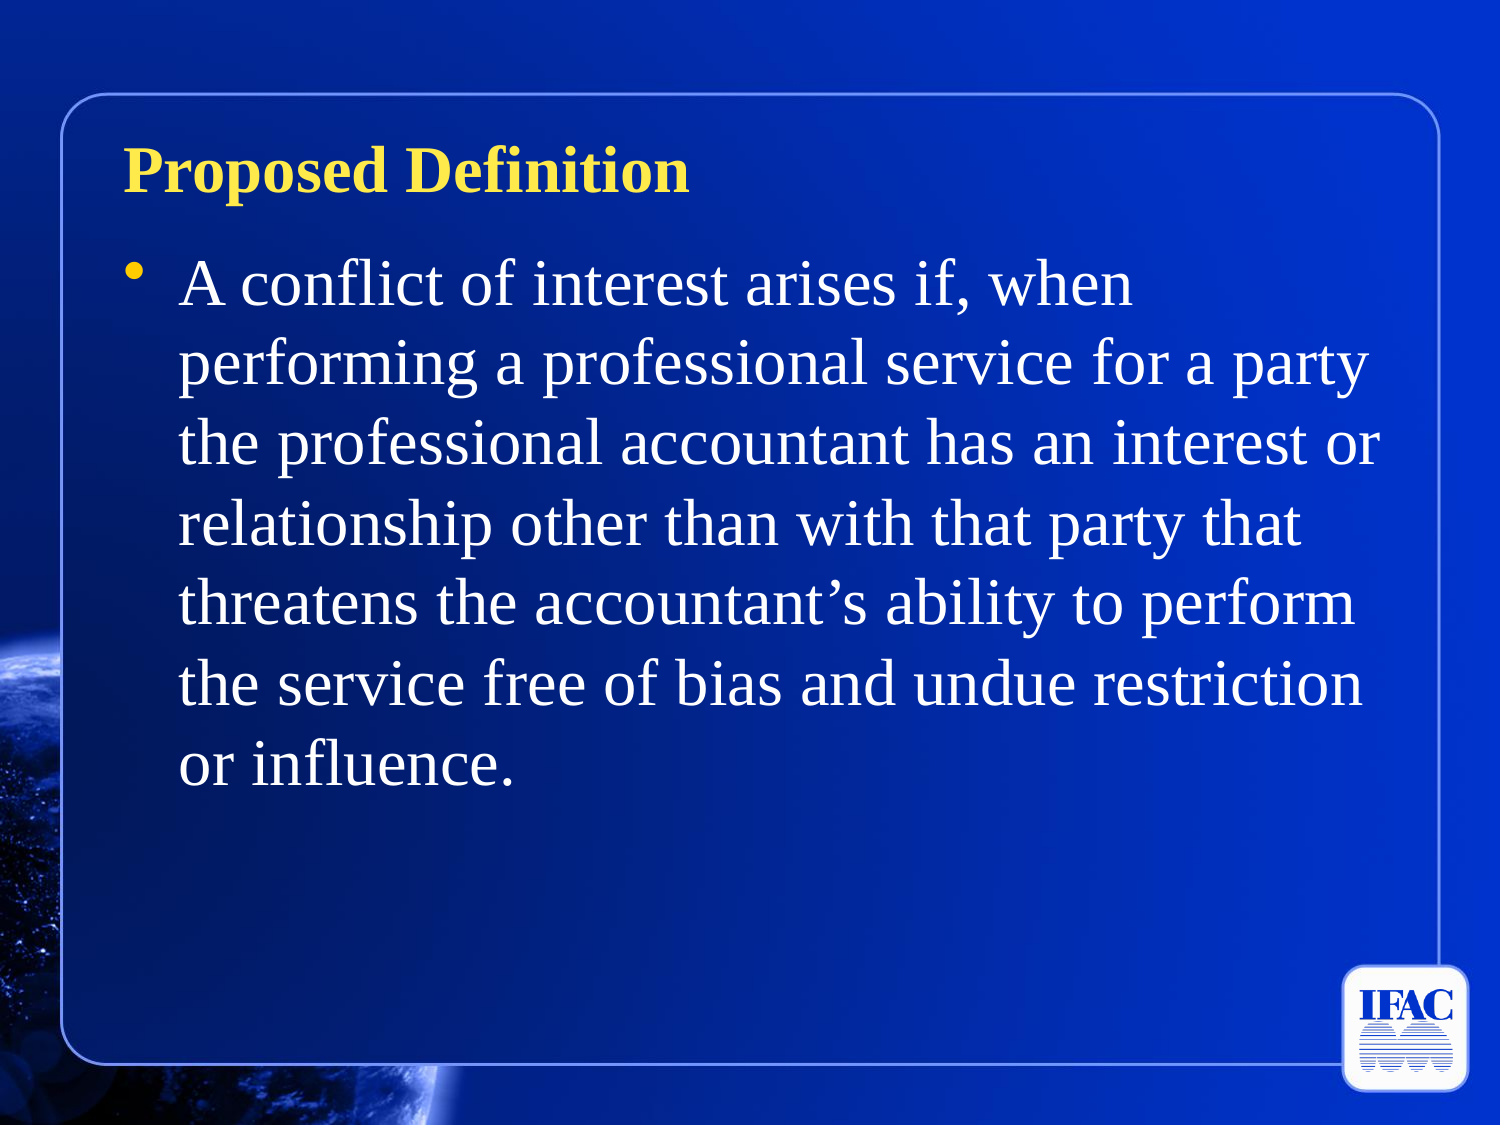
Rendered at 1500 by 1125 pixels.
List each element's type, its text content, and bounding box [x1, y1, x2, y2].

picture [0, 0, 1500, 1125]
list Proposed Definition [107, 118, 1411, 215]
list A conflict of interest arises if, when performing a professional service for a party the professional accountant has an interest or relationship other than with that party that threatens the accountant’s ability to perform the service free of bias and undue restriction or influence. [107, 230, 1411, 1048]
